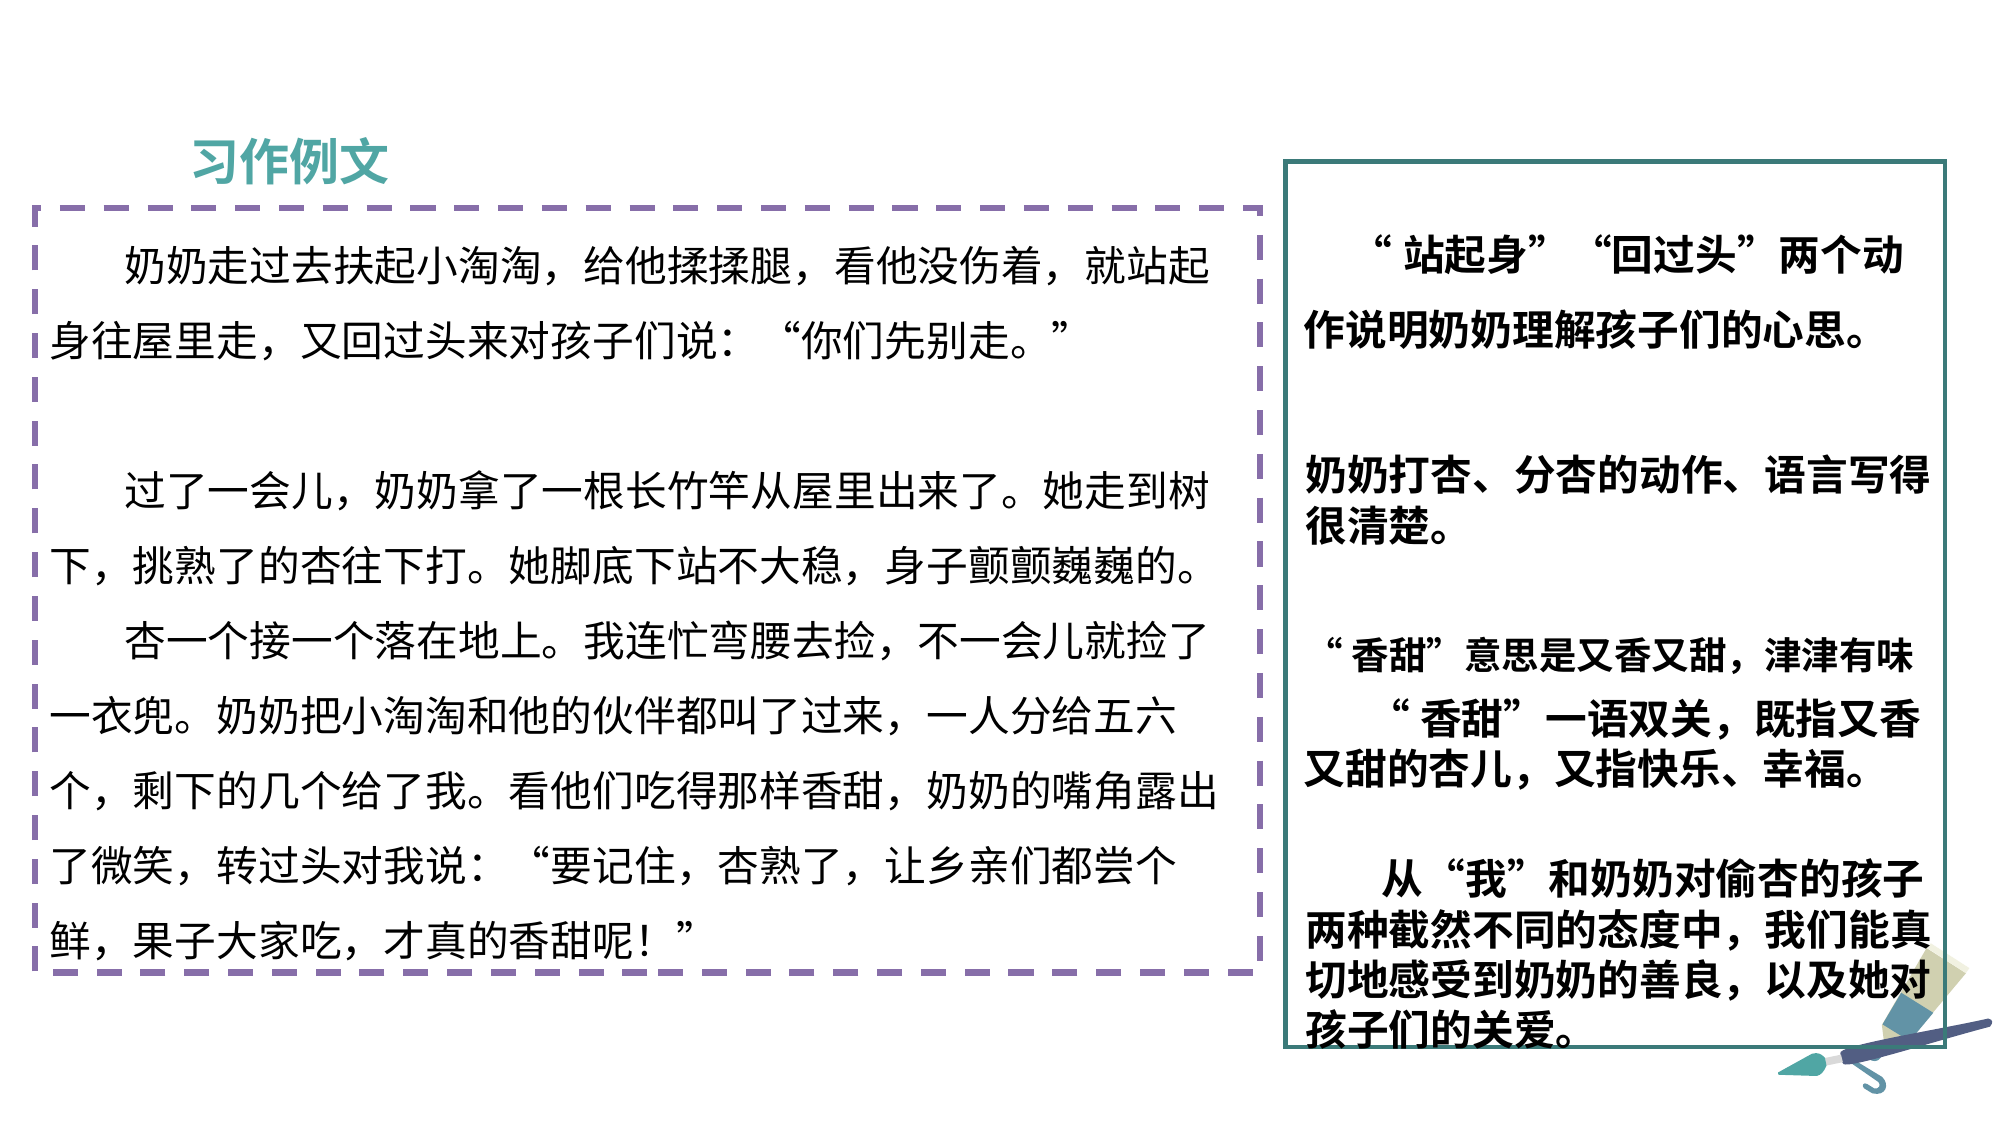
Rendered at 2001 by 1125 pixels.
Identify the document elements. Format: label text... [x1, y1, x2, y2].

text_box “站起身”“回过头”两个动作说明奶奶理解孩子们的心思。 [1289, 196, 1945, 362]
text_box “香甜”意思是又香又甜，津津有味 [1290, 602, 1981, 685]
text_box 习作例文 [174, 123, 405, 199]
text_box 从“我”和奶奶对偷杏的孩子两种截然不同的态度中，我们能真切地感受到奶奶的善良，以及她对孩子们的关爱。 [1290, 846, 1978, 1061]
text_box 奶奶打杏、分杏的动作、语言写得很清楚。 [1290, 441, 1981, 557]
text_box [1285, 160, 1946, 1048]
text_box 奶奶走过去扶起小淘淘，给他揉揉腿，看他没伤着，就站起身往屋里走，又回过头来对孩子们说：“你们先别走。” 过了一会儿，奶奶拿了一根长竹竿从屋里出来了。她走到树下，挑熟了的杏往下打。她脚底下站不大稳，身子颤颤巍巍的。 杏一个接一个落在地上。我连忙弯腰去捡，不一会儿就捡了一衣兜。奶奶把小淘淘和他的伙伴都叫了过来，一人分给五六个，剩下的几个给了我。看他们吃得那样香甜，奶奶的嘴角露出了微笑，转过头对我说：“要记住，杏熟了，让乡亲们都尝个鲜，果子大家吃，才真的香甜呢！” [34, 207, 1261, 973]
text_box “香甜”一语双关，既指又香又甜的杏儿，又指快乐、幸福。 [1289, 685, 1978, 801]
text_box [1811, 945, 1974, 1125]
